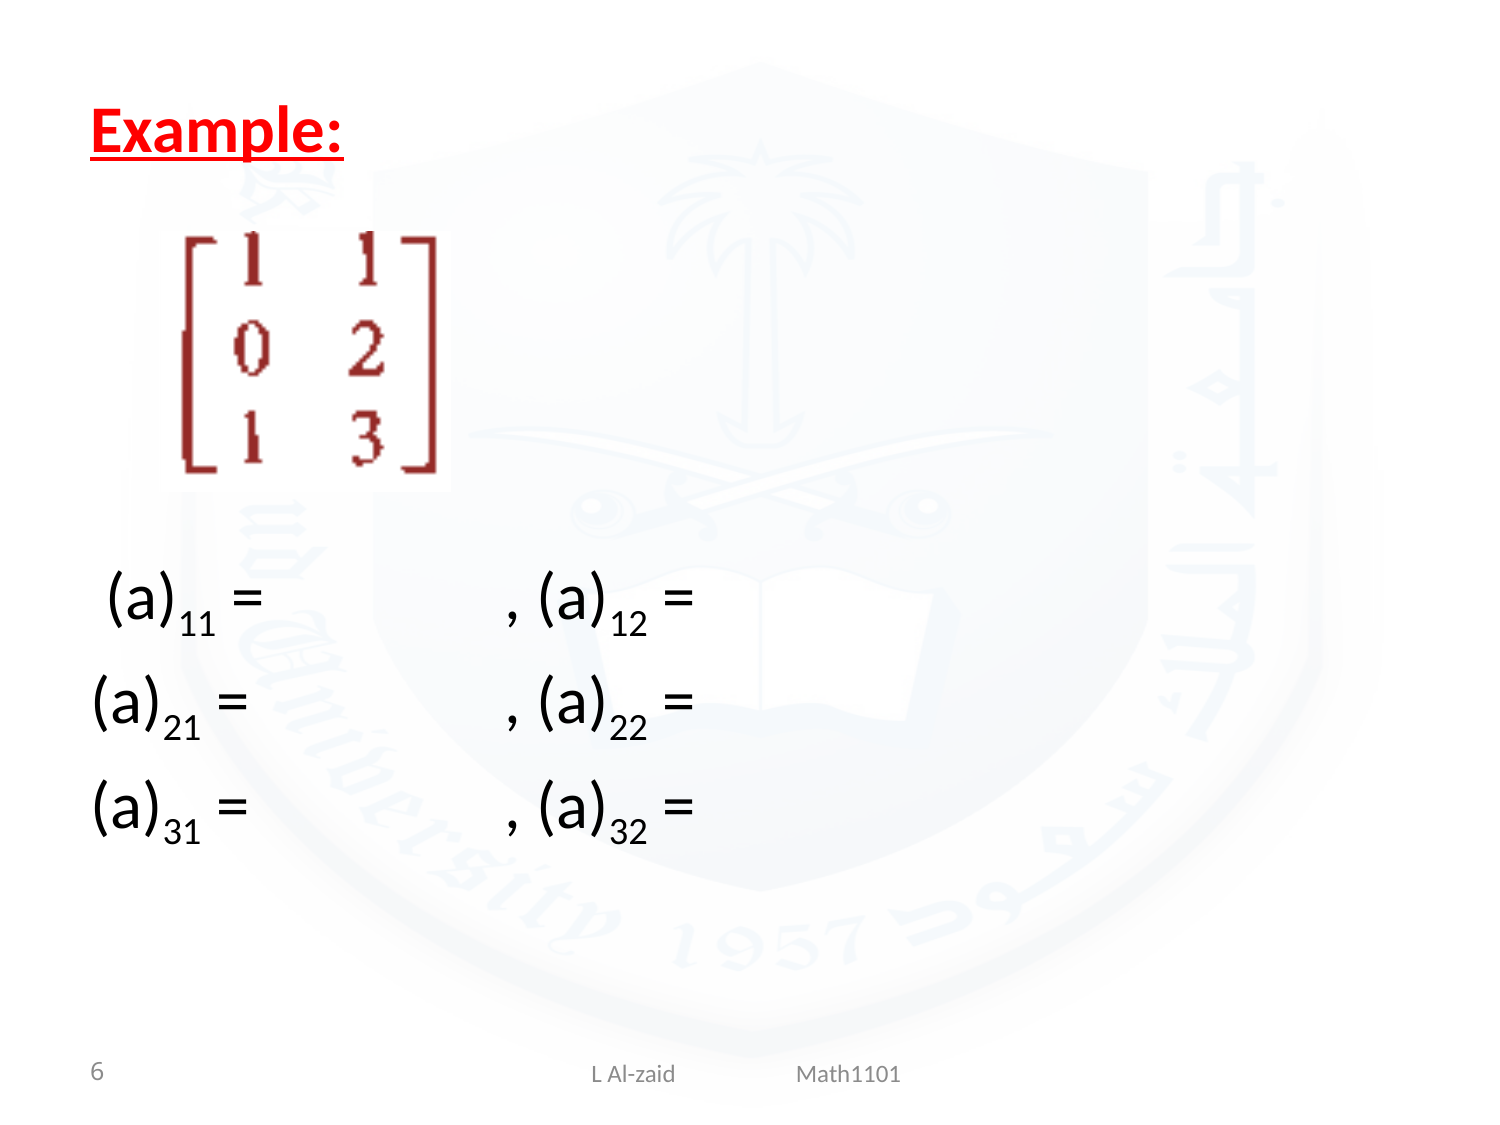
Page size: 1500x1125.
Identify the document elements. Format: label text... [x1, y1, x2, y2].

picture [159, 231, 451, 492]
footer L Al-zaid Math1101 [512, 1042, 988, 1103]
slide_number 6 [75, 1042, 425, 1103]
list Example: (a)11 = , (a)12 = (a)21 = , (a)22 = (a)31 = , (a)32 = [75, 78, 1425, 1005]
